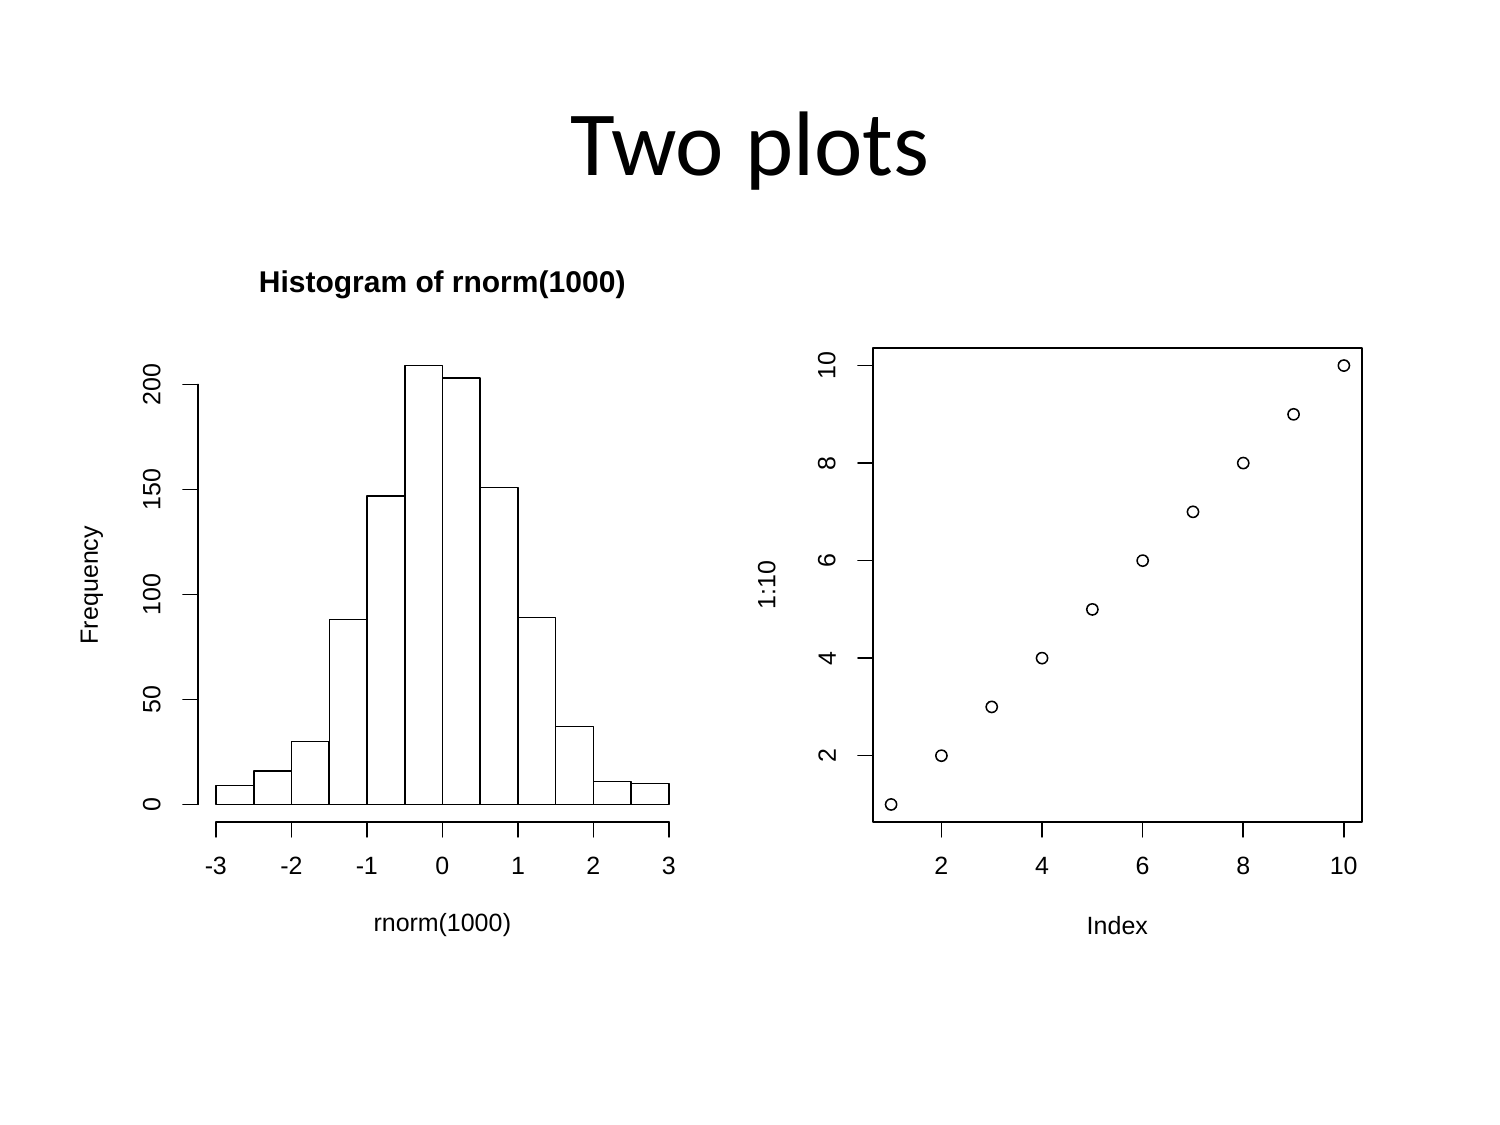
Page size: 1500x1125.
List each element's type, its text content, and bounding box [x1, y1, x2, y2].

title Two plots [75, 45, 1425, 224]
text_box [74, 224, 748, 976]
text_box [749, 224, 1426, 976]
